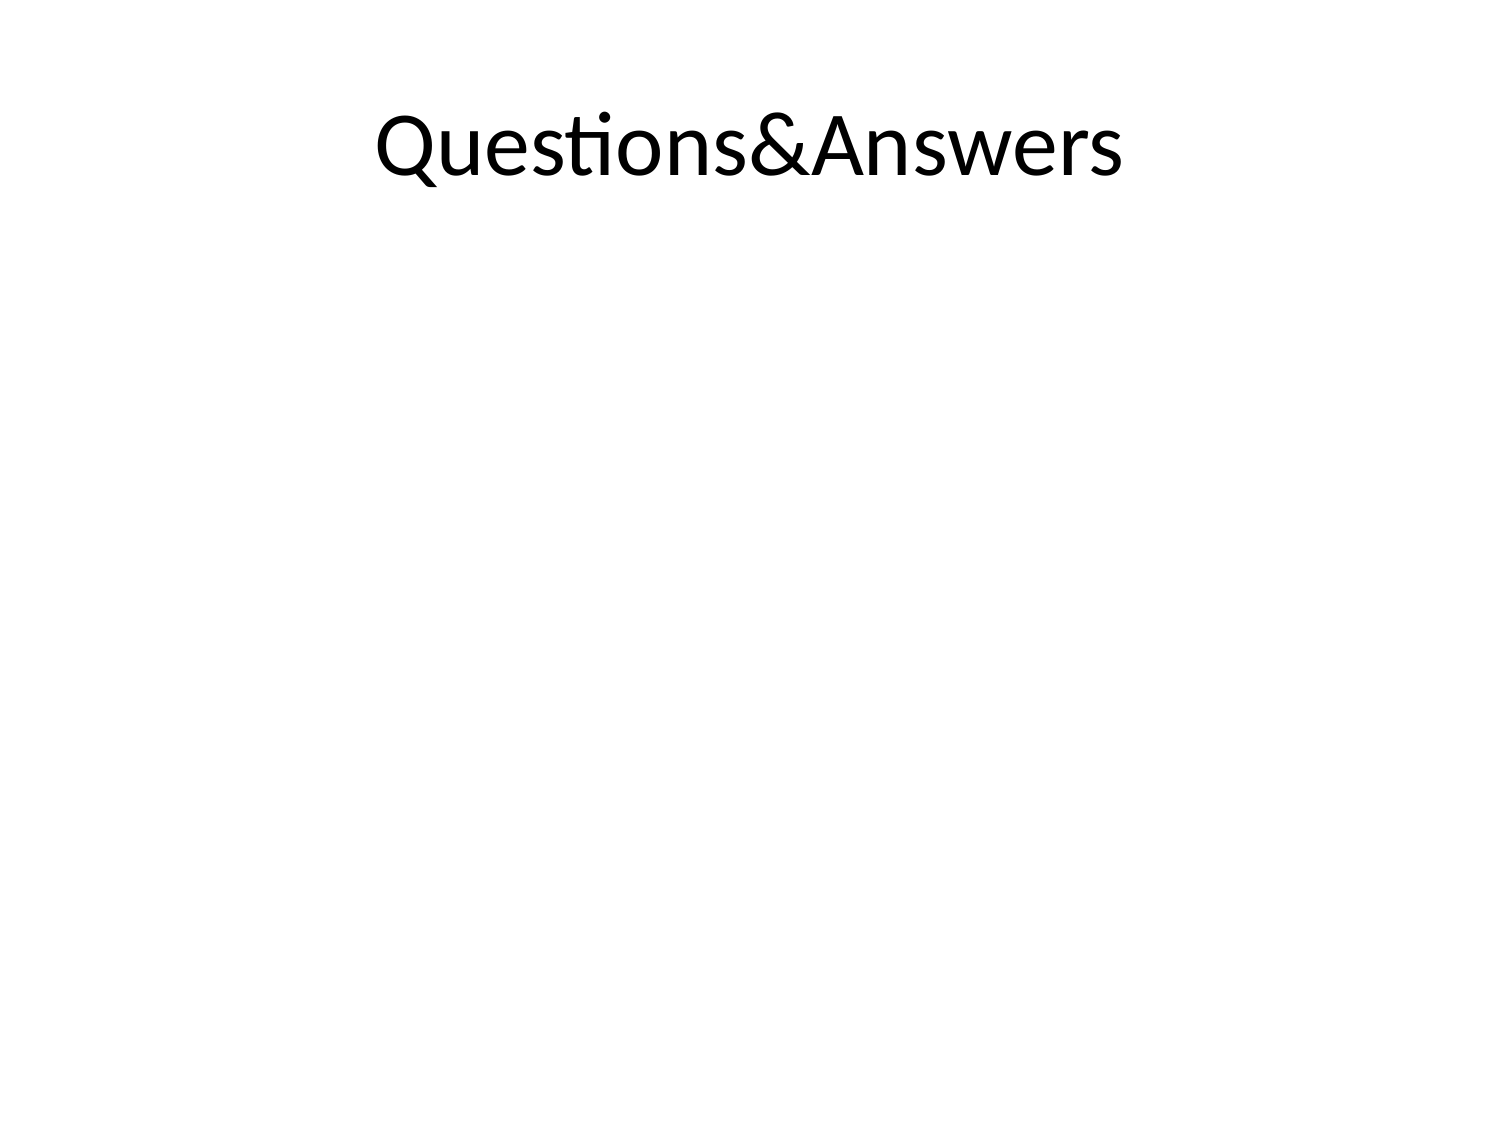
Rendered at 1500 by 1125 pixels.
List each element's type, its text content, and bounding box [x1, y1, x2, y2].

title Questions&Answers [75, 45, 1425, 233]
